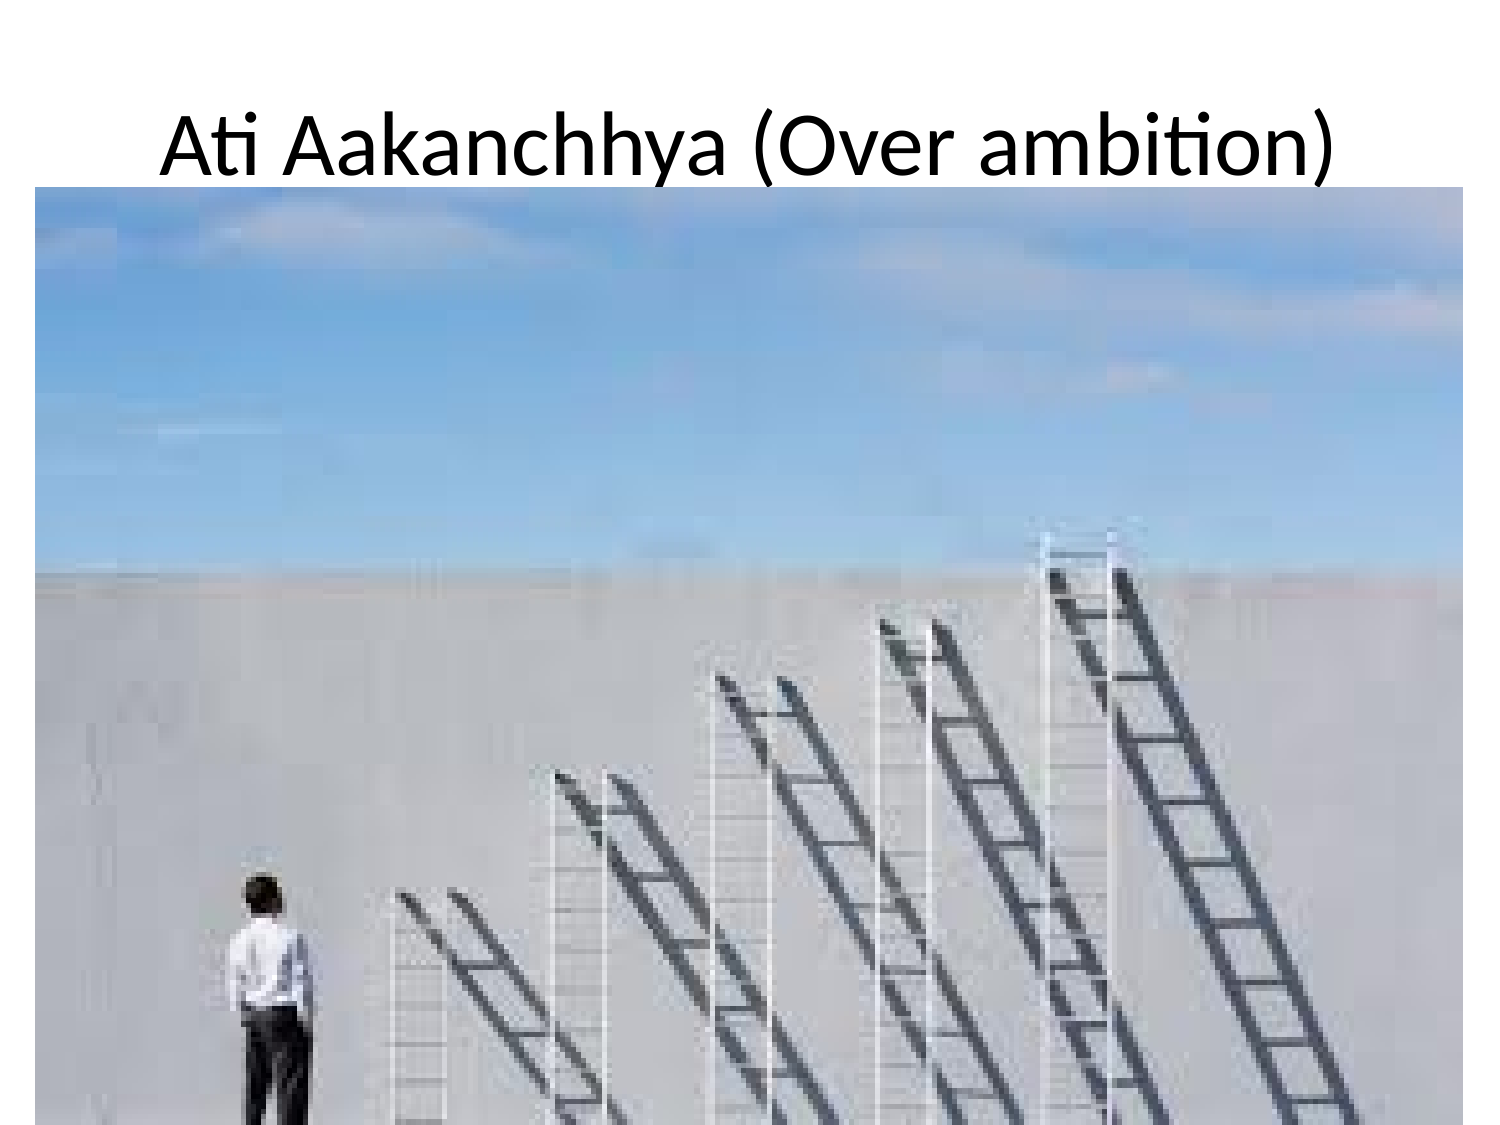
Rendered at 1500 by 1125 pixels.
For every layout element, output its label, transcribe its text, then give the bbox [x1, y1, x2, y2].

title Ati Aakanchhya (Over ambition) [75, 45, 1425, 186]
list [35, 187, 1463, 1125]
